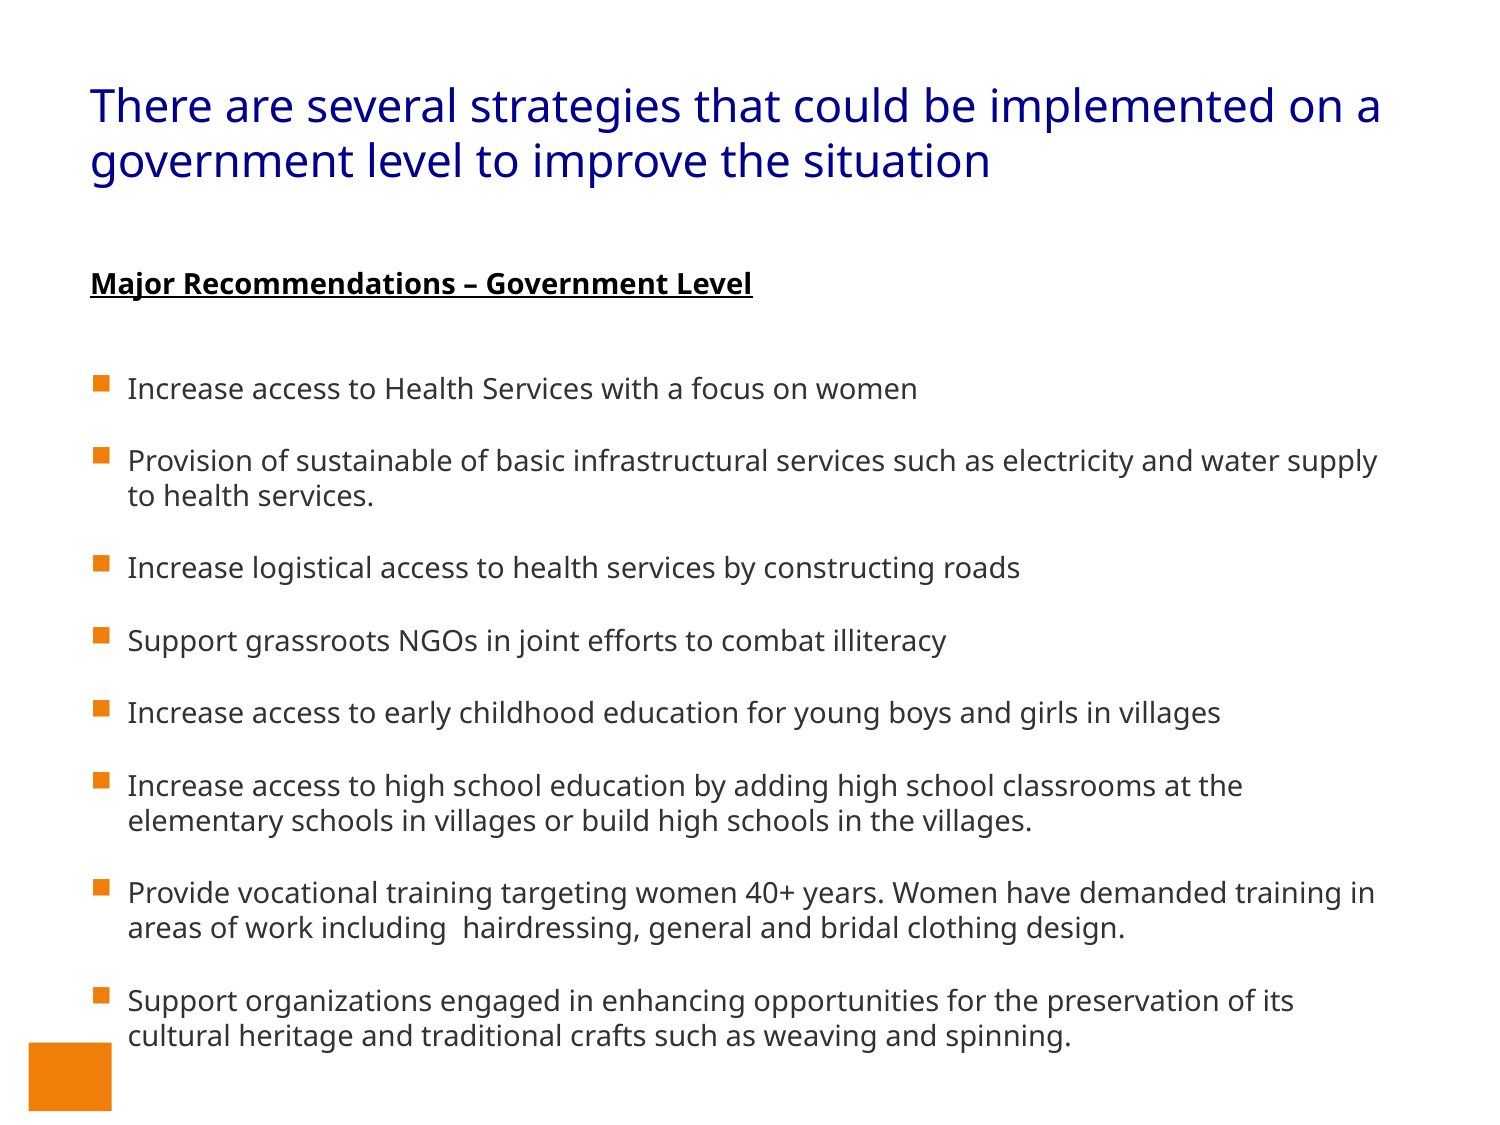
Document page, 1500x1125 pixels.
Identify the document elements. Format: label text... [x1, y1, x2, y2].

title Major Recommendations – Government Level [74, 257, 1338, 308]
text_box There are several strategies that could be implemented on a government level to improve the situation [74, 62, 1425, 194]
list Increase access to Health Services with a focus on women Provision of sustainable of basic infrastructural services such as electricity and water supply to health services. Increase logistical access to health services by constructing roads Support grassroots NGOs in joint efforts to combat illiteracy Increase access to early childhood education for young boys and girls in villages Increase access to high school education by adding high school classrooms at the elementary schools in villages or build high schools in the villages. Provide vocational training targeting women 40+ years. Women have demanded training in areas of work including hairdressing, general and bridal clothing design. Support organizations engaged in enhancing opportunities for the preservation of its cultural heritage and traditional crafts such as weaving and spinning. [74, 362, 1401, 1076]
